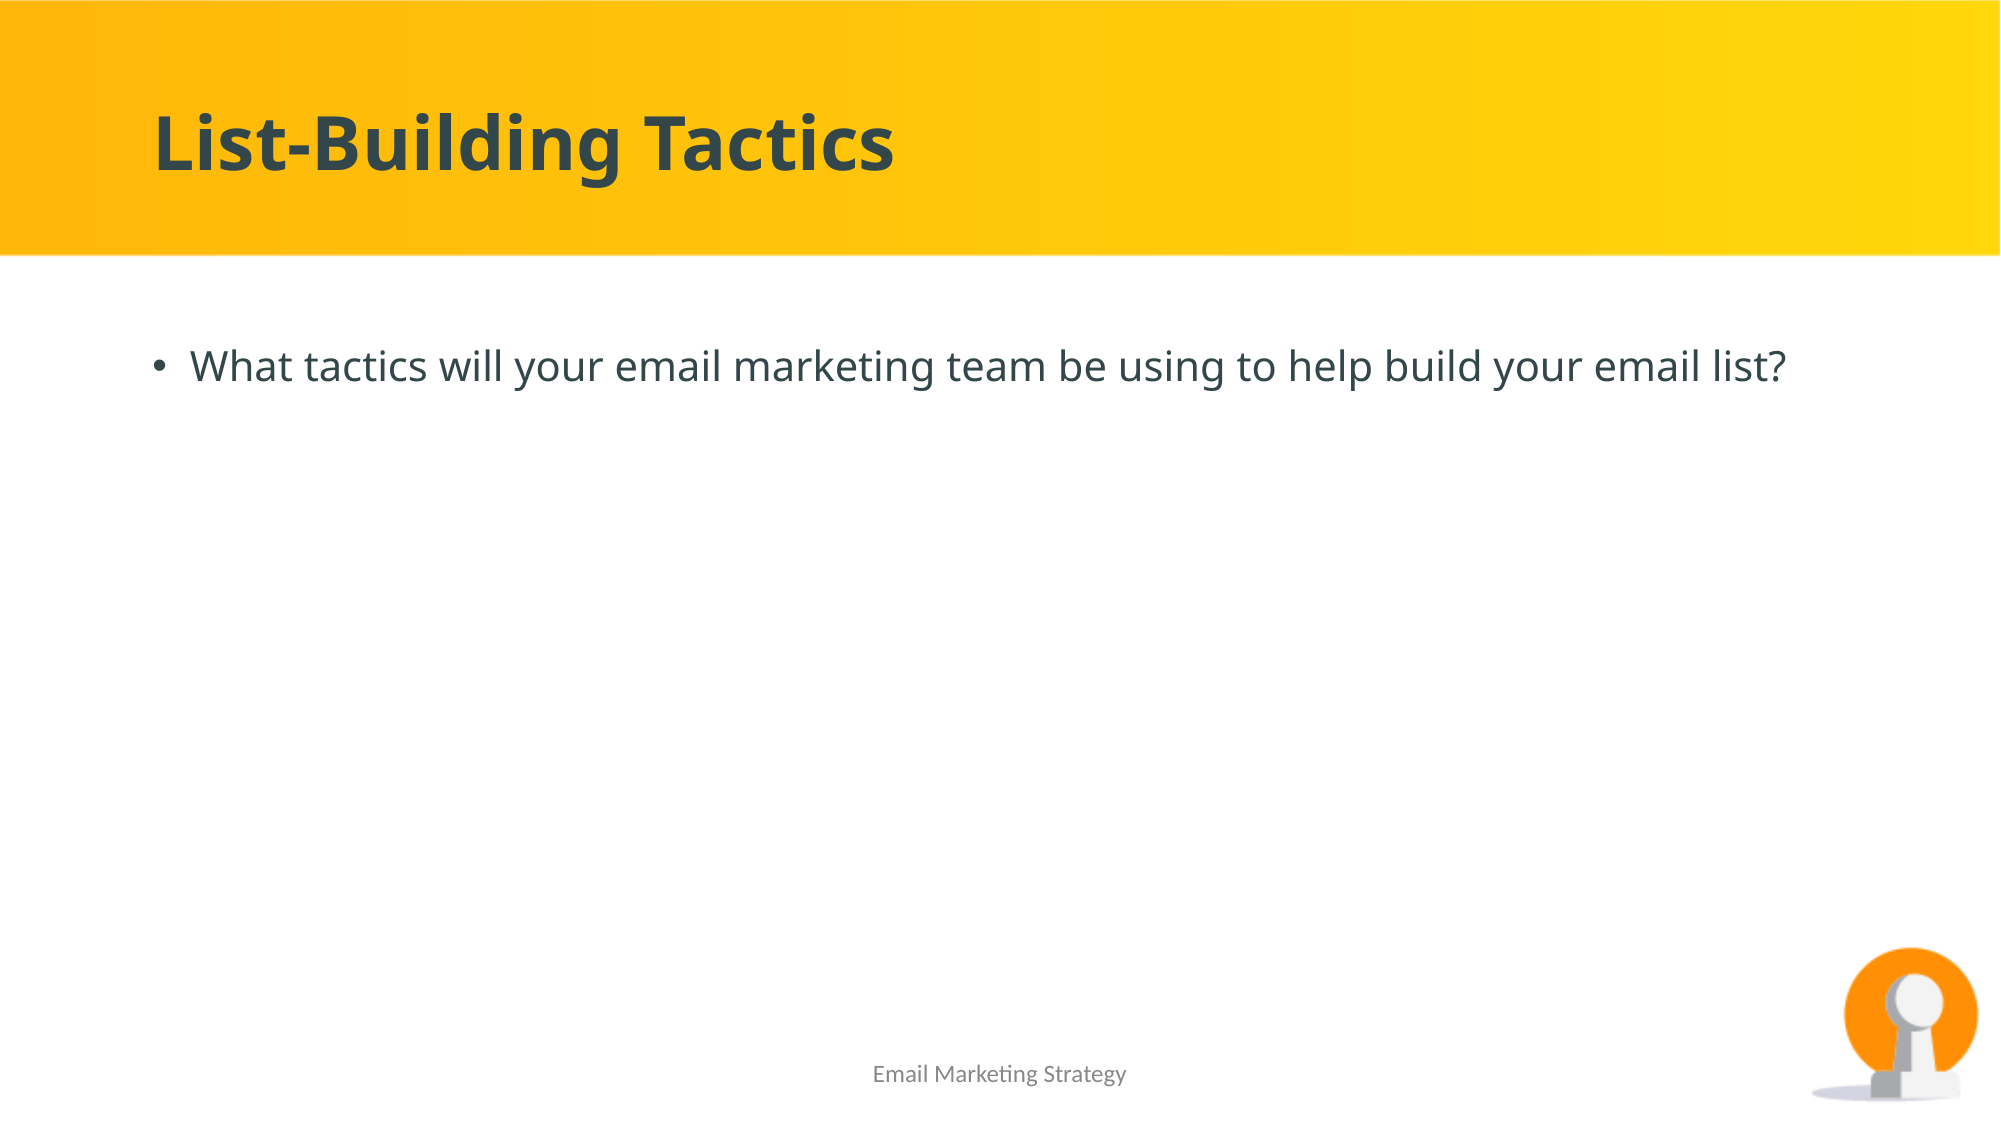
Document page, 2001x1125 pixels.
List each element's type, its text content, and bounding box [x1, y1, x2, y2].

footer Email Marketing Strategy [662, 1042, 1338, 1103]
picture [0, 0, 2001, 1125]
list What tactics will your email marketing team be using to help build your email list? [137, 337, 1863, 1052]
title List-Building Tactics [137, 37, 1863, 255]
